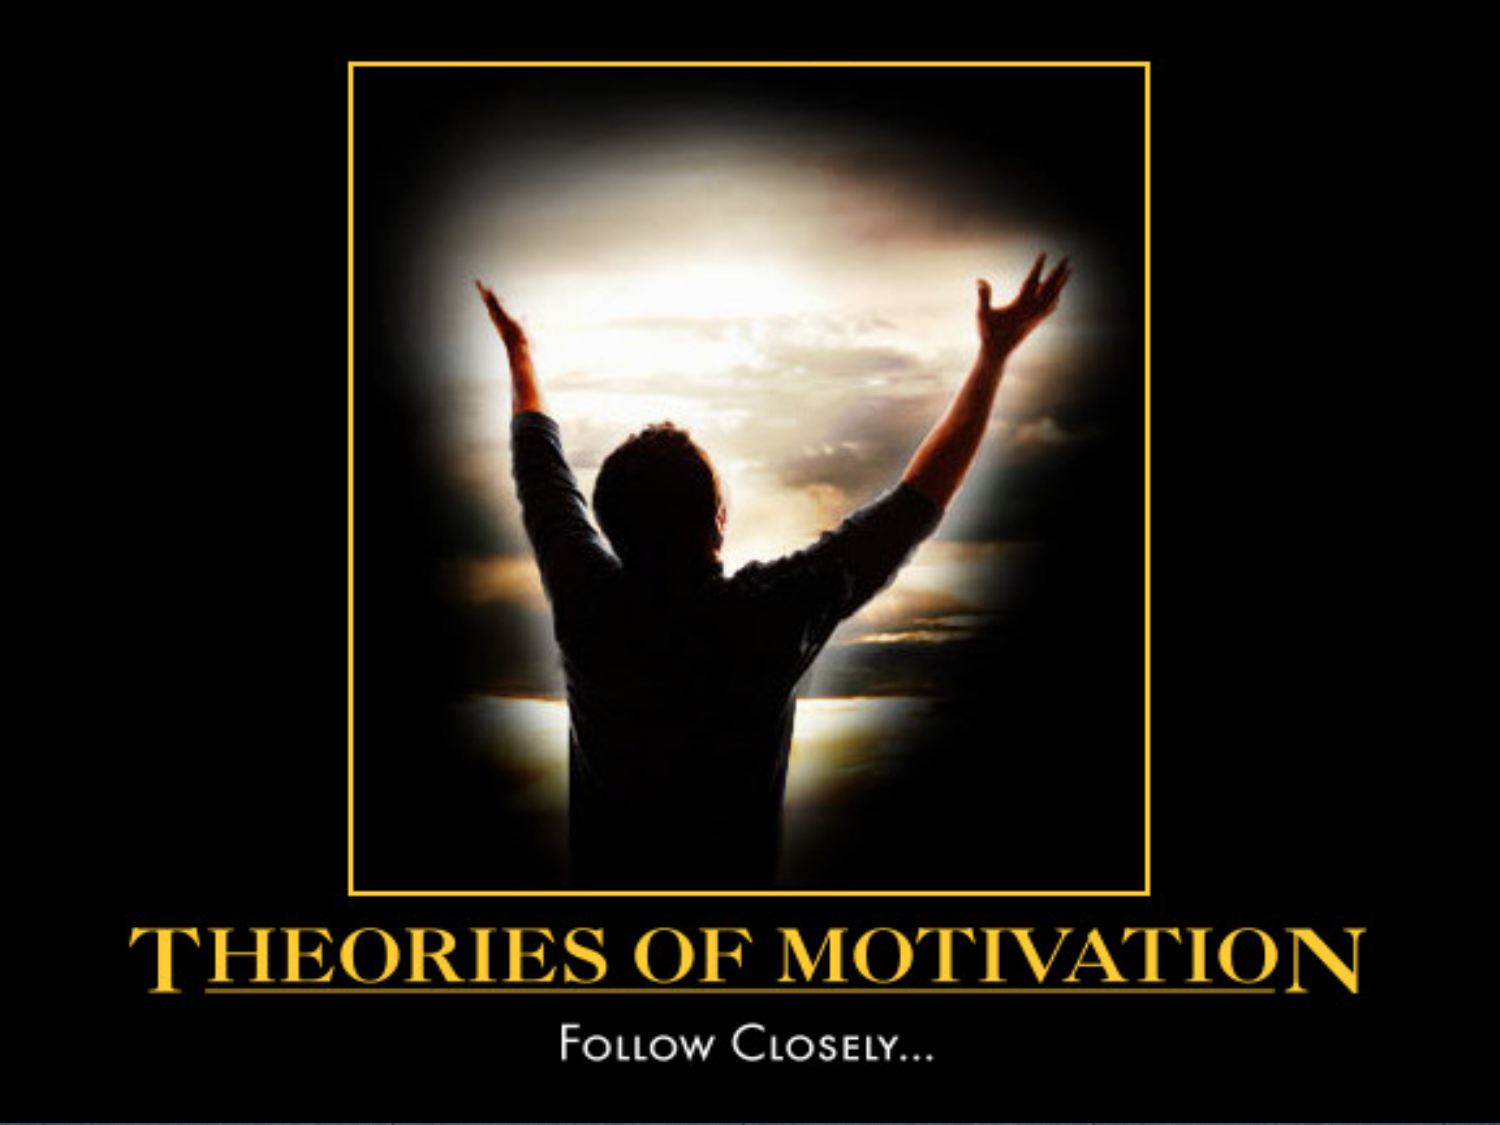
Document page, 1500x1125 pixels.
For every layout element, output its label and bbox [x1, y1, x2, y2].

list [3, 3, 1498, 1120]
